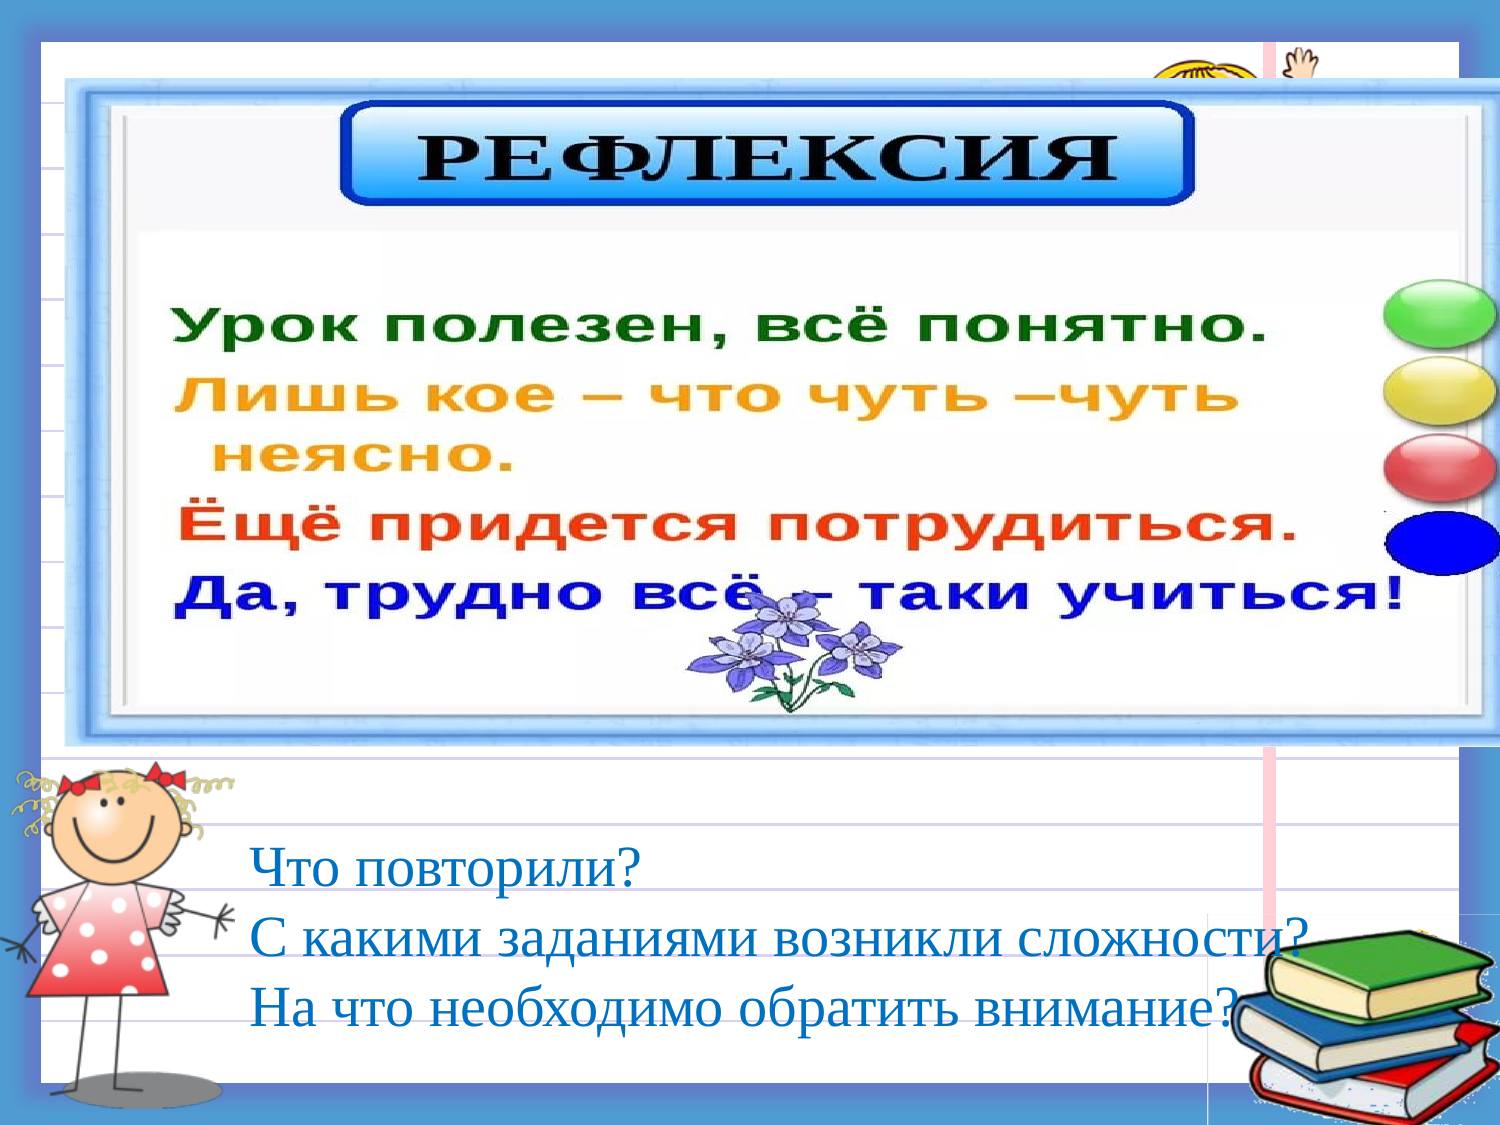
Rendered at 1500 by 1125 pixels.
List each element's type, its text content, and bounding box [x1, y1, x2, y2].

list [64, 77, 1500, 747]
picture [0, 42, 1500, 1125]
text_box Что повторили? С какими заданиями возникли сложности? На что необходимо обратить внимание? [234, 820, 1468, 1045]
